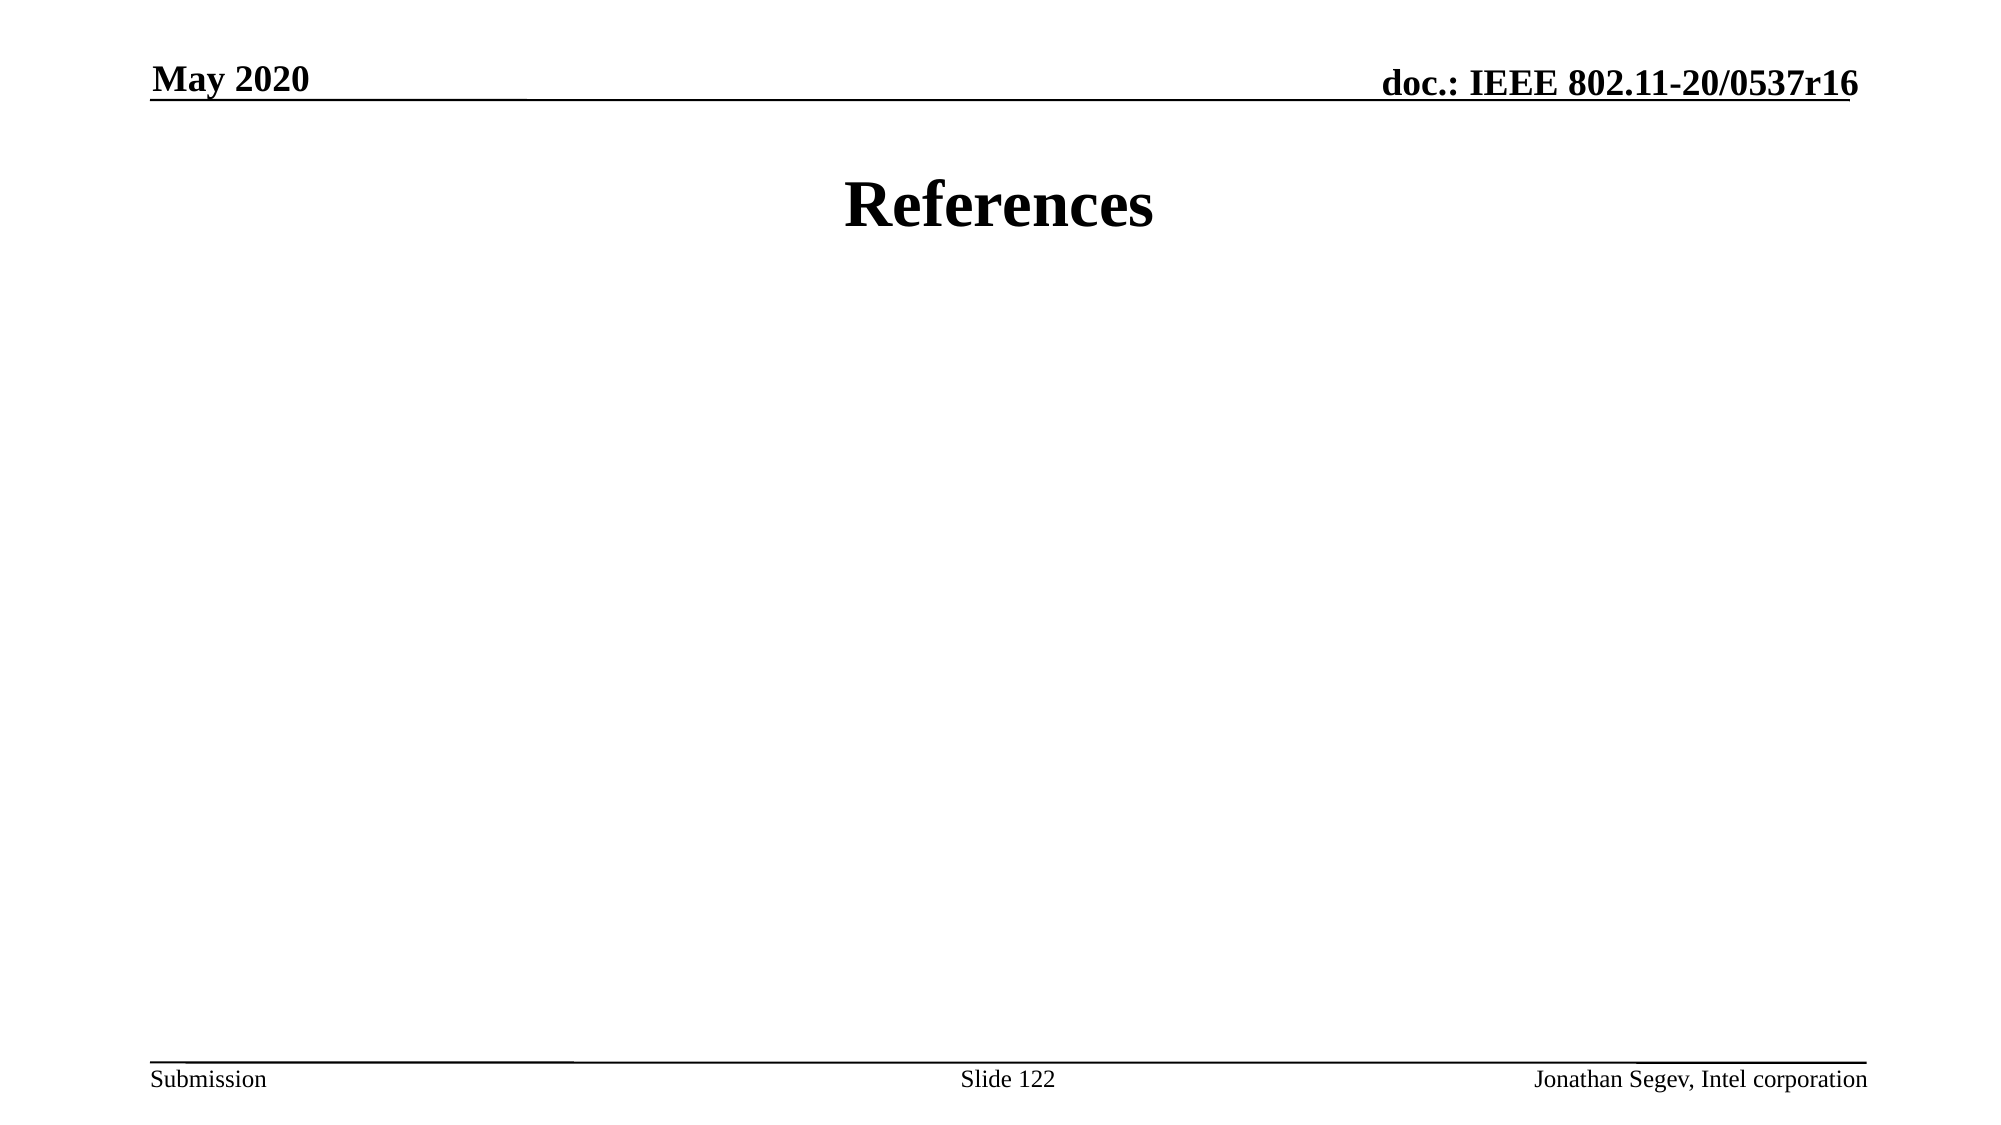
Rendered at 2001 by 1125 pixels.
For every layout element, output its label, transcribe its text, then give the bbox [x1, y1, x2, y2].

slide_number Slide 122 [950, 1061, 1067, 1123]
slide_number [152, 54, 563, 100]
footer Jonathan Segev, Intel corporation [1171, 1061, 1869, 1093]
title References [149, 112, 1850, 288]
